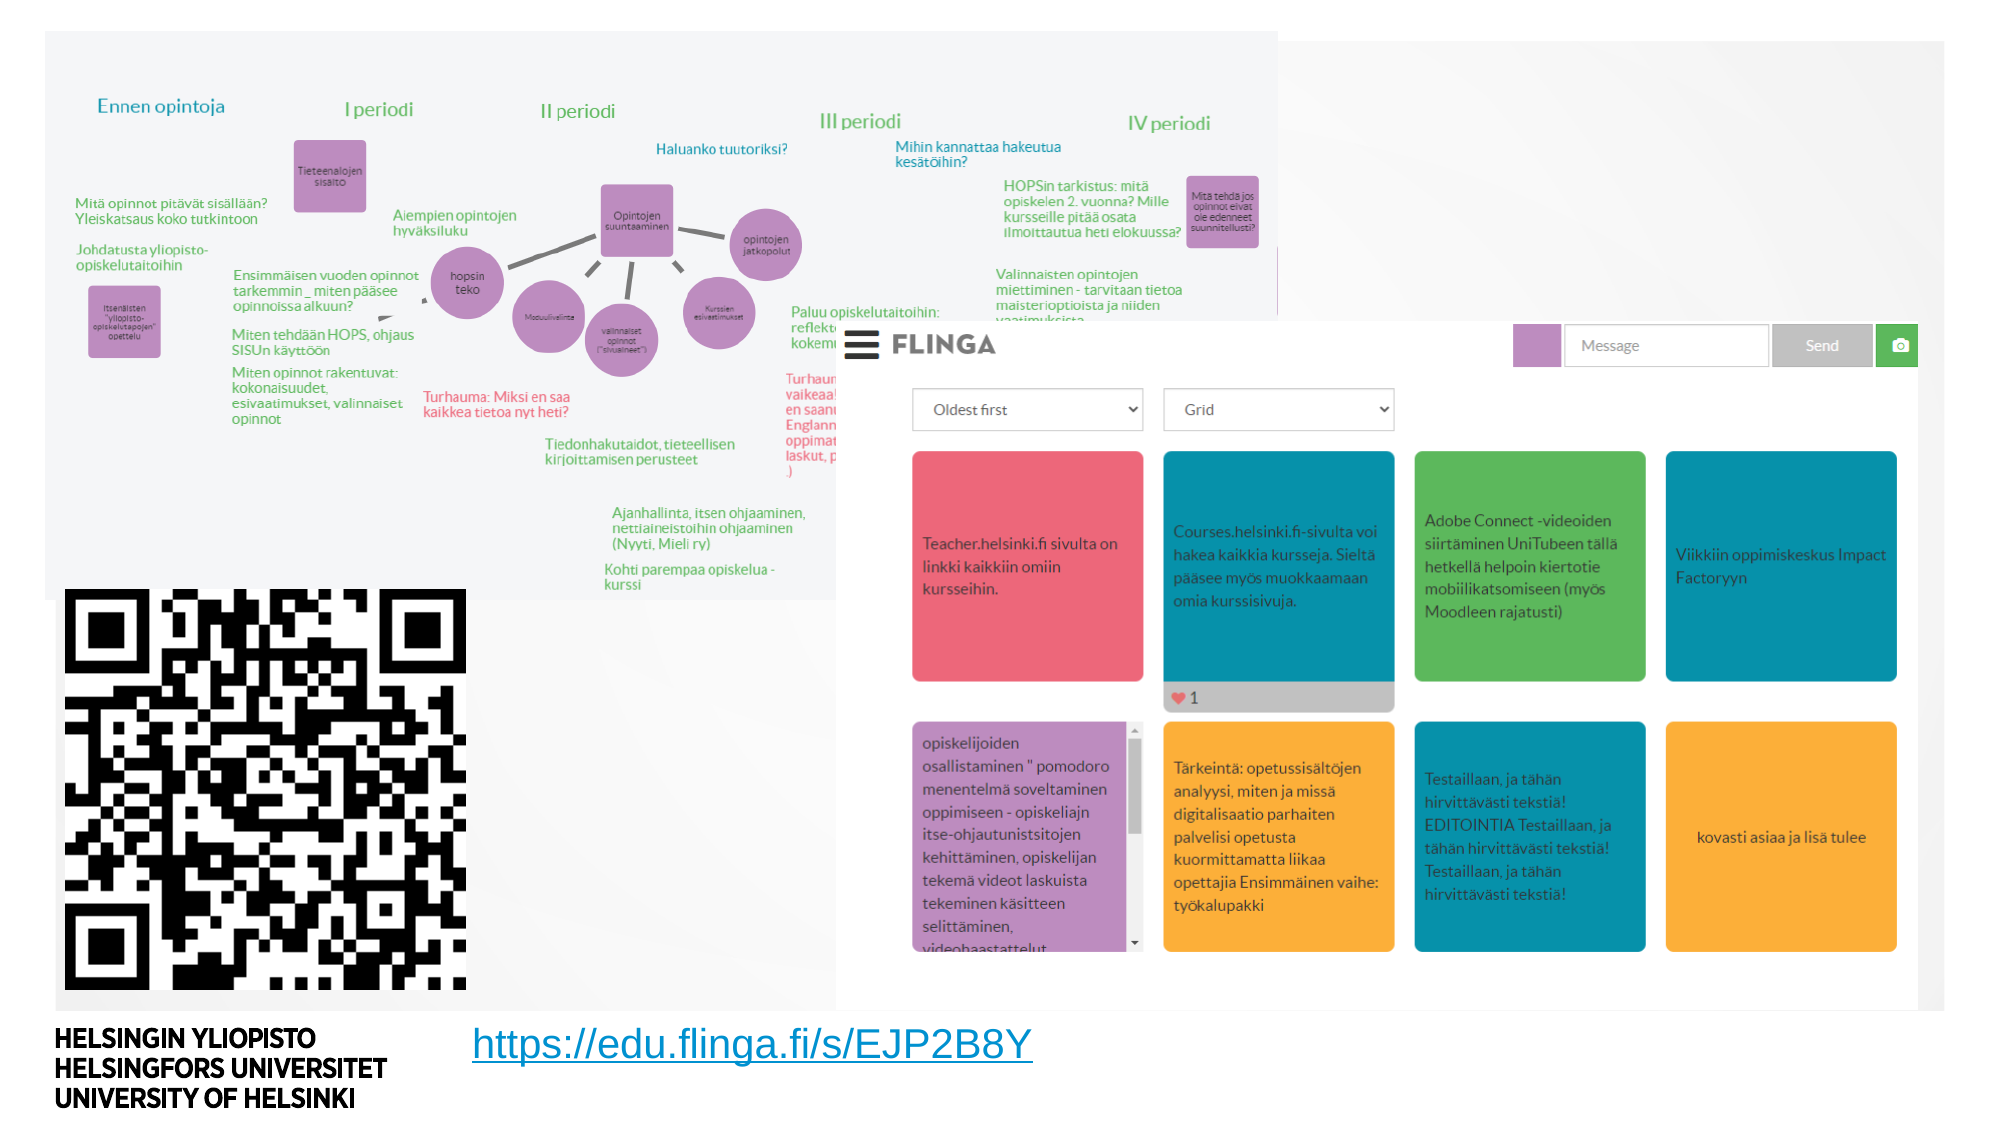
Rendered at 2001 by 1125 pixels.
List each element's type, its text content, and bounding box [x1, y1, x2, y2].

picture [45, 31, 1945, 1011]
text_box https://edu.flinga.fi/s/EJP2B8Y [472, 1016, 1059, 1067]
